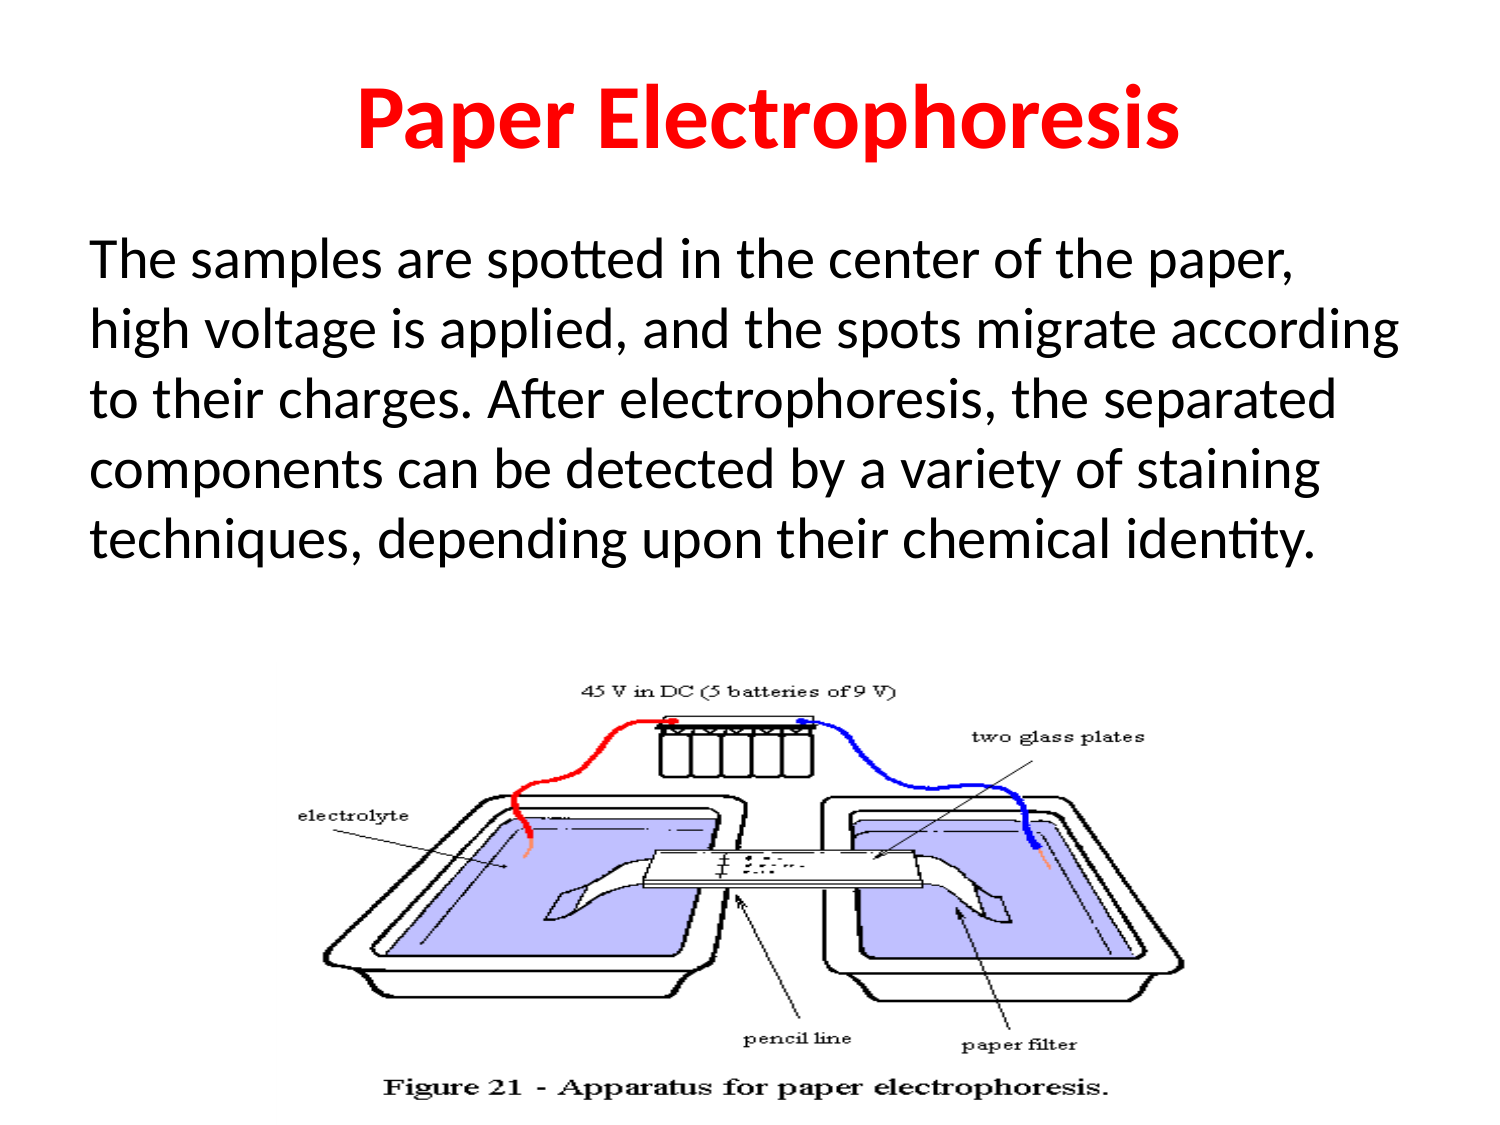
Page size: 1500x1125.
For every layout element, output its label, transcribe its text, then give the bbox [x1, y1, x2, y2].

text_box Paper Electrophoresis [341, 49, 1198, 175]
text_box The samples are spotted in the center of the paper, high voltage is applied, and the spots migrate according to their charges. After electrophoresis, the separated components can be detected by a variety of staining techniques, depending upon their chemical identity. [74, 212, 1425, 578]
picture [274, 662, 1213, 1125]
